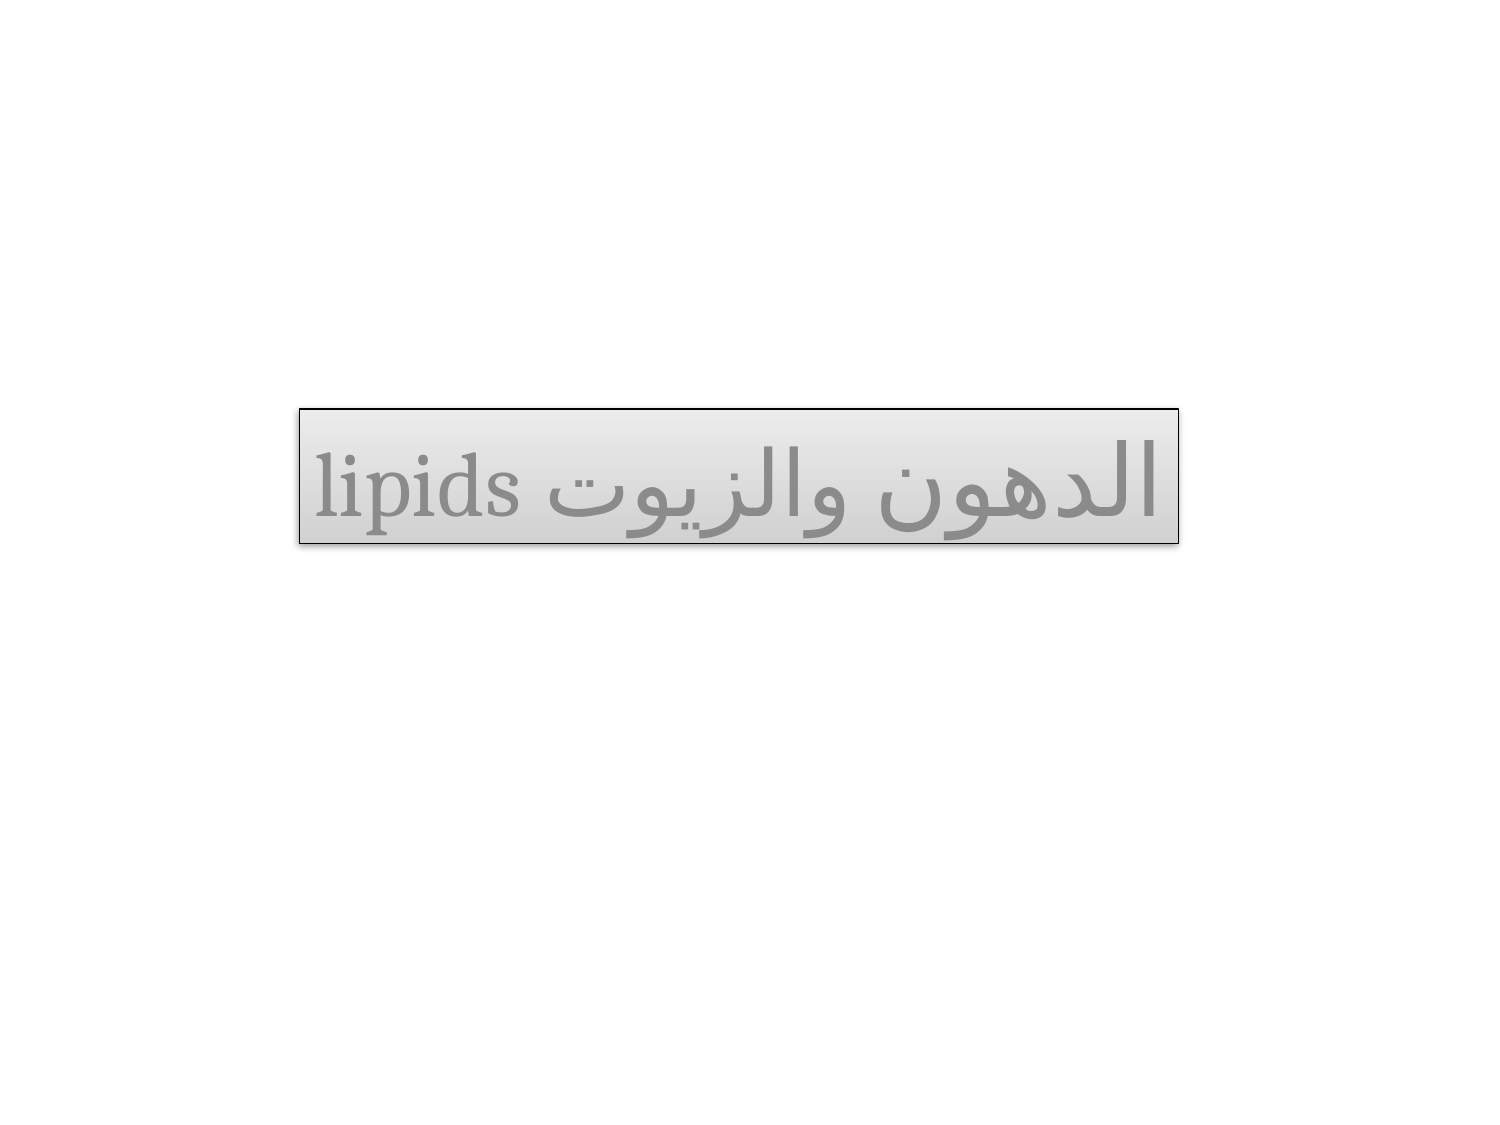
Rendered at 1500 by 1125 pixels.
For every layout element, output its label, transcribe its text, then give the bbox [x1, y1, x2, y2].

text_box الدهون والزيوت lipids [299, 408, 1179, 544]
